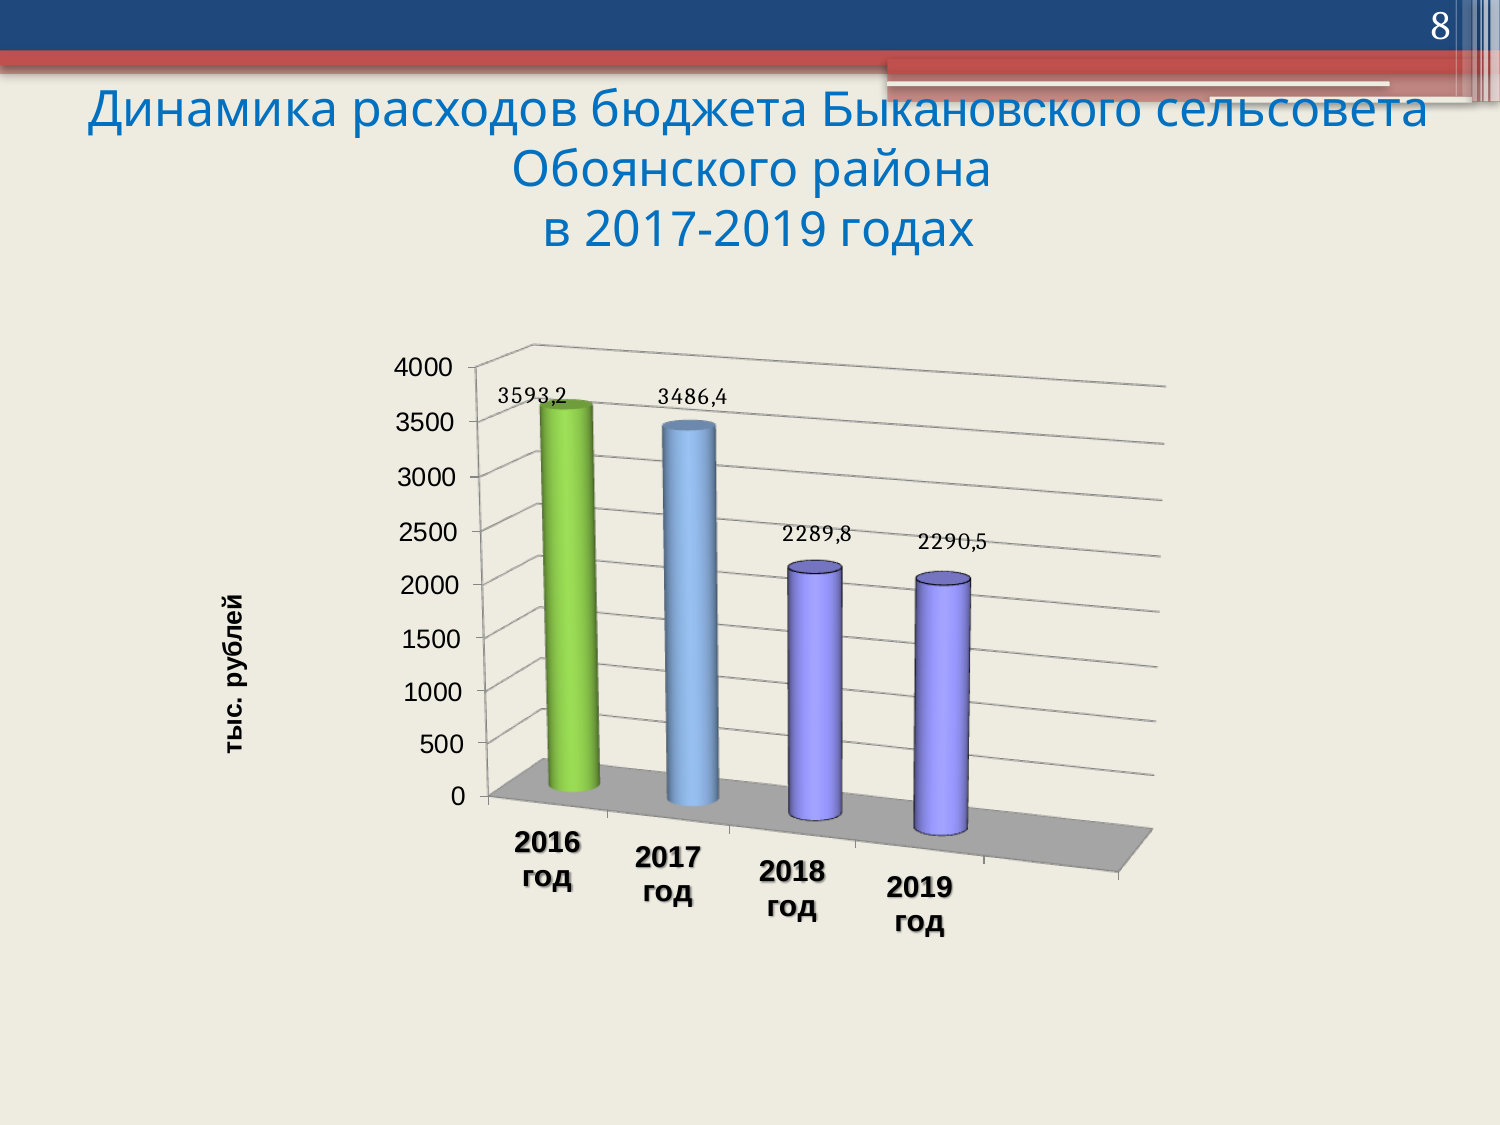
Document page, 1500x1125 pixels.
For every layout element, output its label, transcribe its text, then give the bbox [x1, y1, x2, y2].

title Динамика расходов бюджета Быкановского сельсовета Обоянского района в 2017-2019 годах [17, 77, 1500, 256]
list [164, 307, 1233, 1019]
slide_number 8 [1340, 0, 1466, 61]
